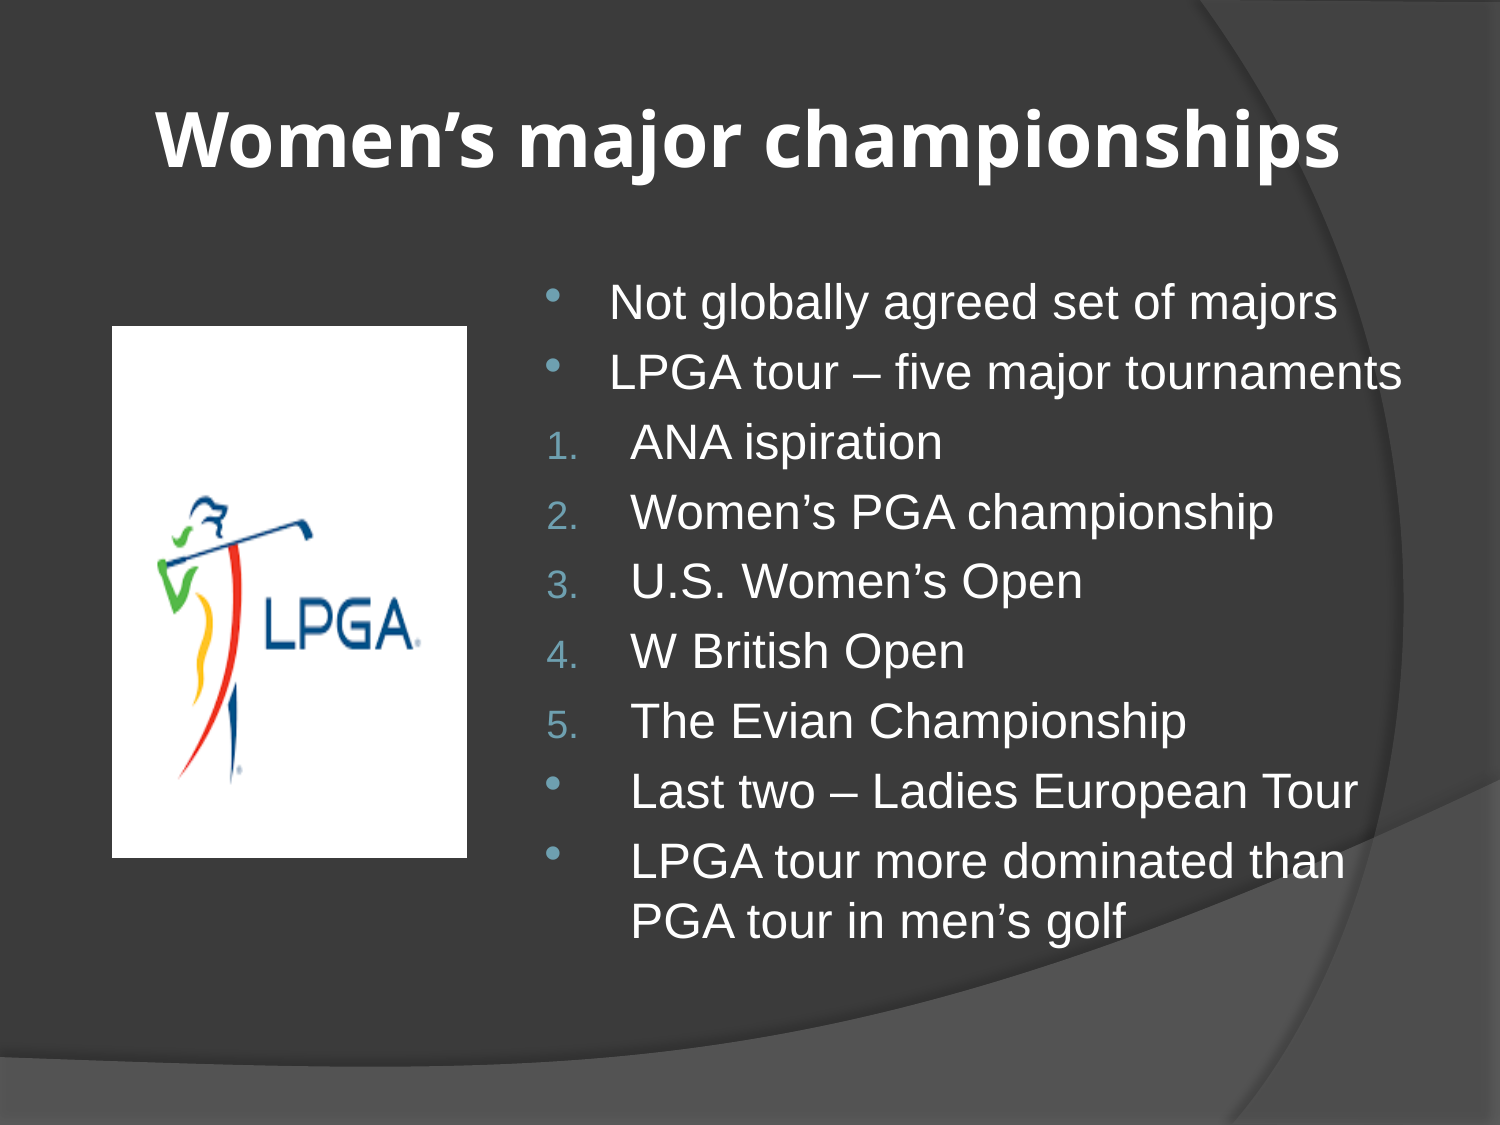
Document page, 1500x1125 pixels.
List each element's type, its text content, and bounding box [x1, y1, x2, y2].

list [111, 326, 467, 859]
list Not globally agreed set of majors LPGA tour – five major tournaments ANA ispiration Women’s PGA championship U.S. Women’s Open W British Open The Evian Championship Last two – Ladies European Tour LPGA tour more dominated than PGA tour in men’s golf [525, 262, 1424, 1083]
title Women’s major championships [135, 42, 1361, 231]
